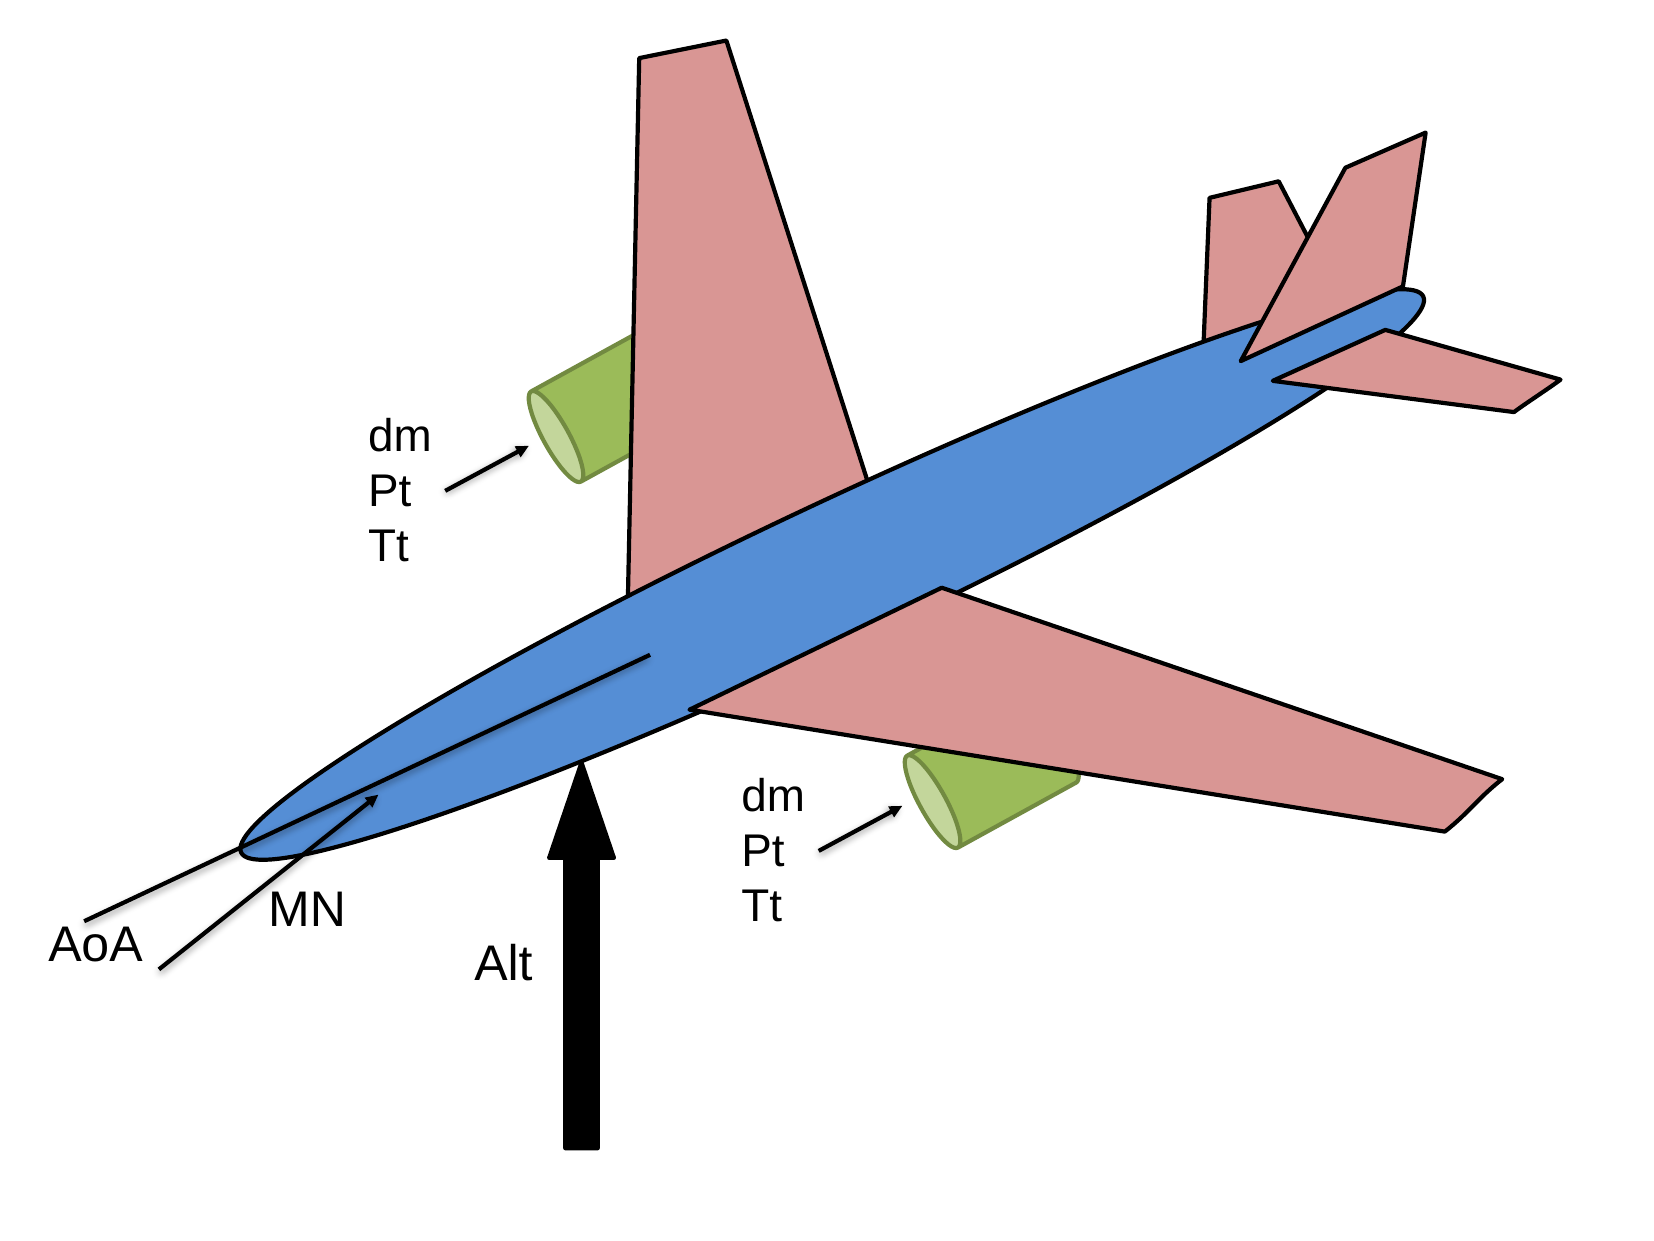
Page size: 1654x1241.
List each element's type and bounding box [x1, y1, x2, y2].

text_box [33, 40, 1532, 1149]
